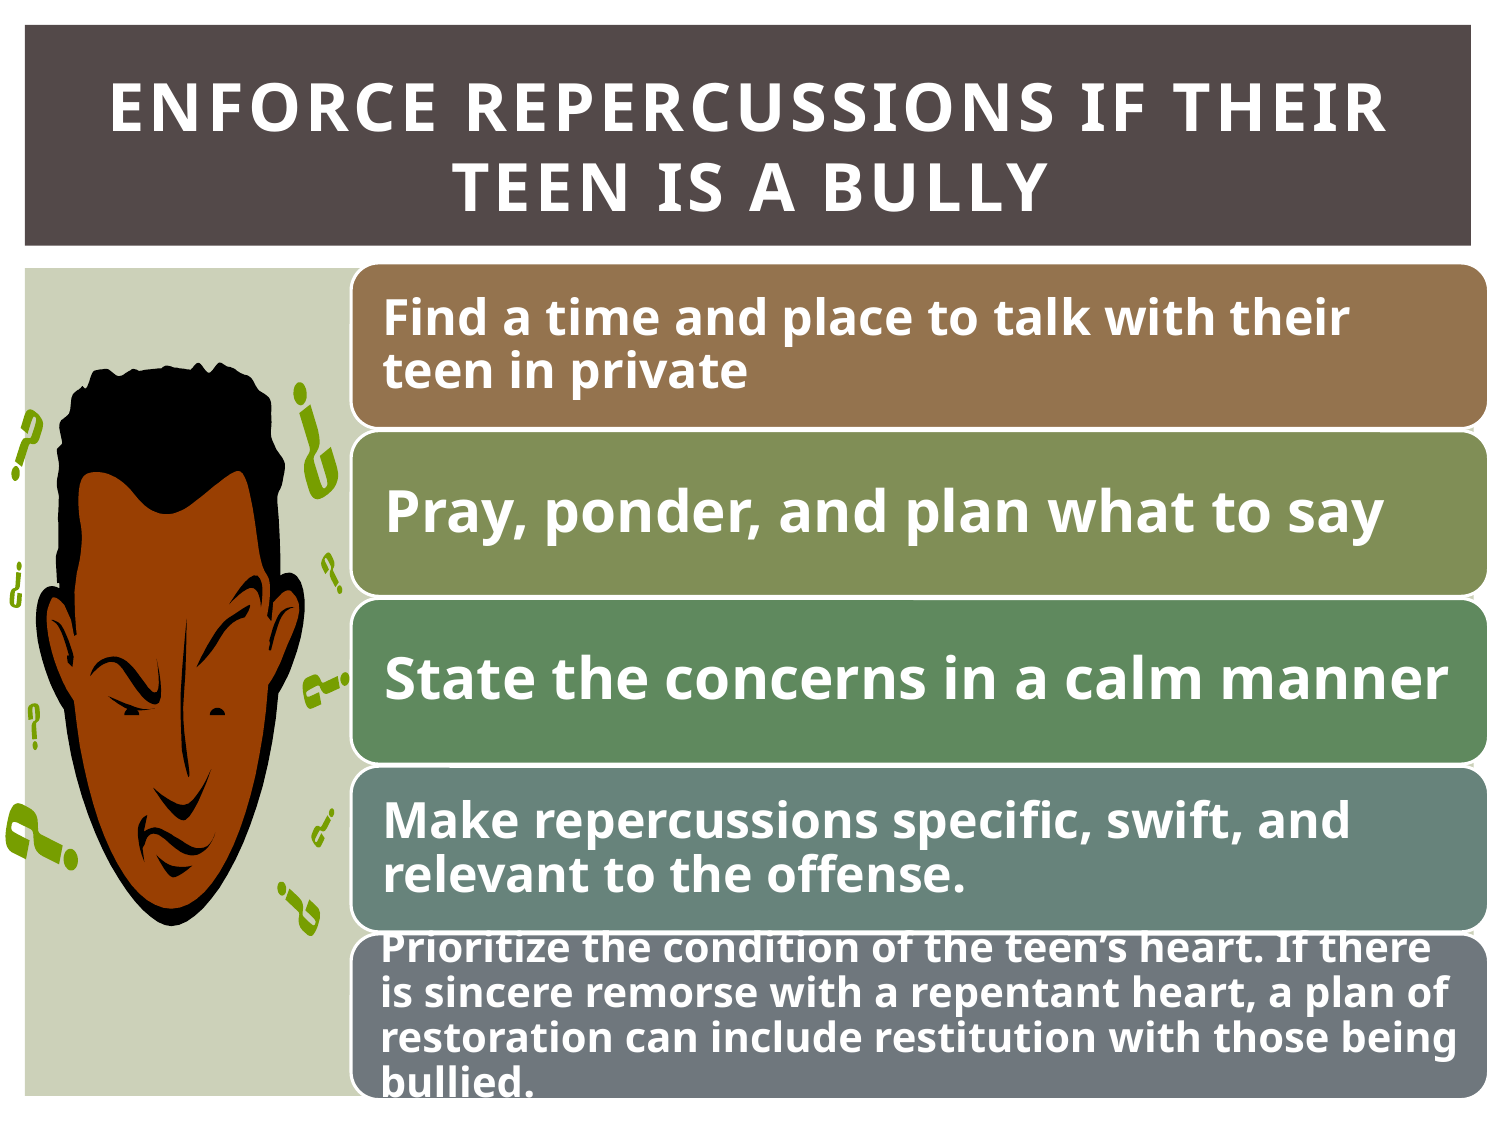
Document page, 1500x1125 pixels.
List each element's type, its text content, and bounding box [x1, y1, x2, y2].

title Enforce repercussions if their teen is a bully [62, 58, 1438, 232]
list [350, 262, 1489, 1101]
picture [2, 362, 351, 938]
